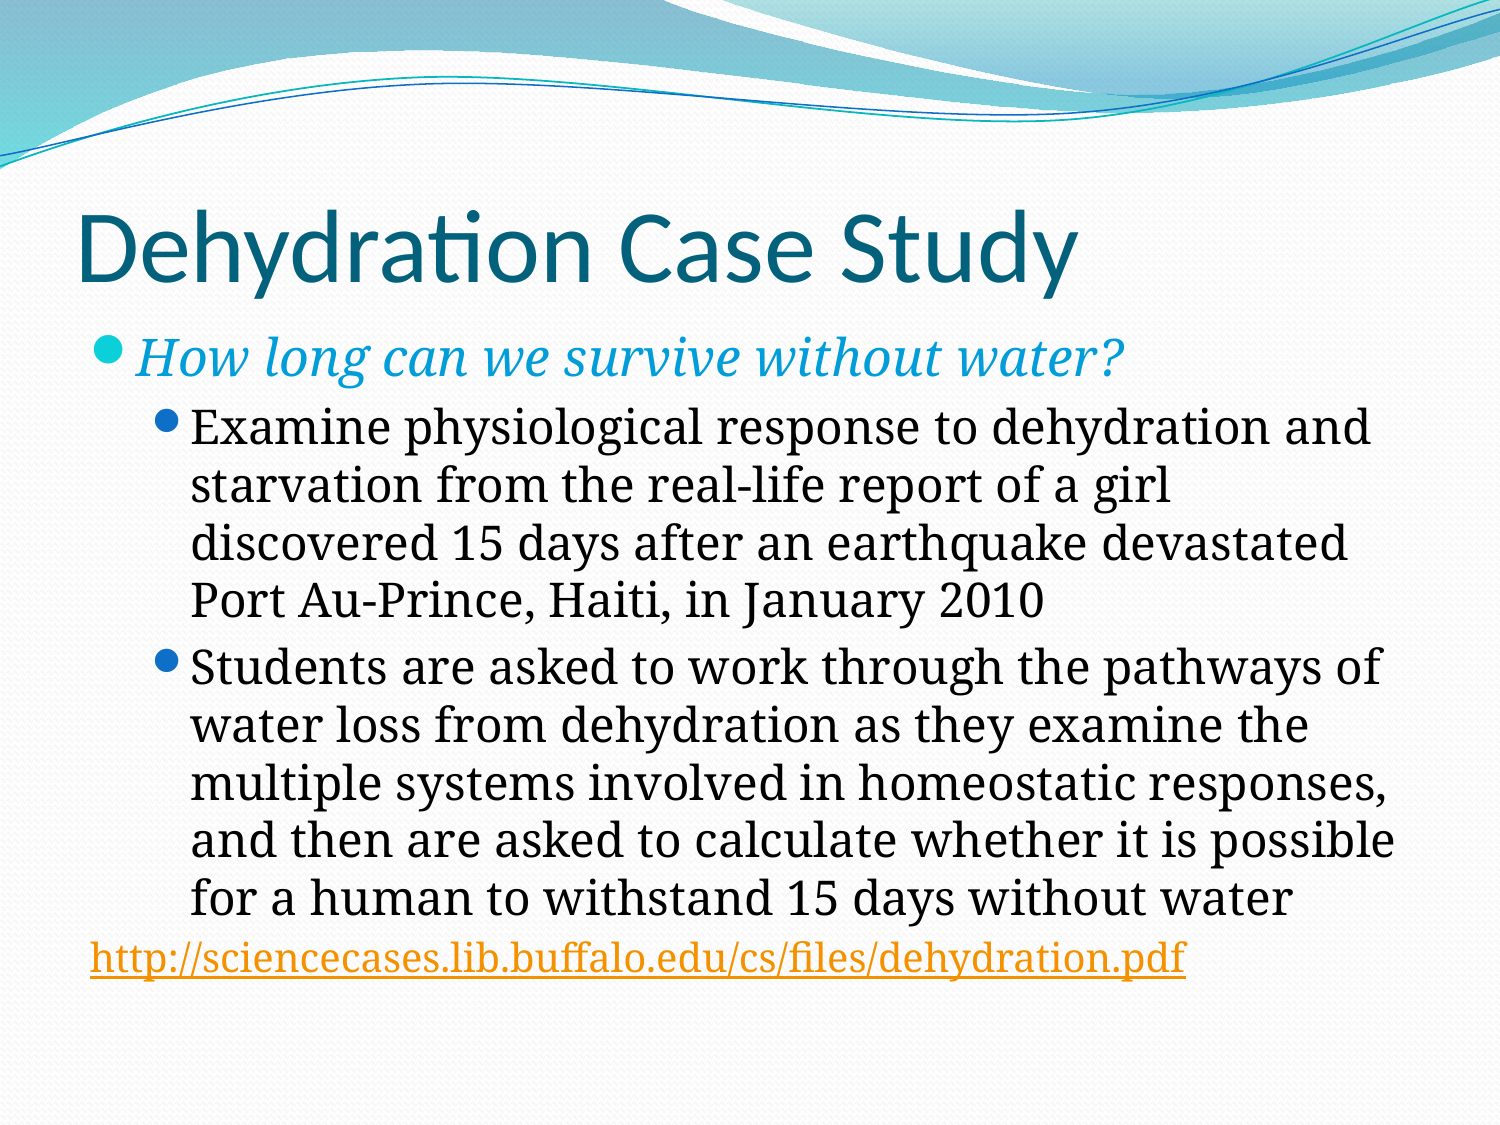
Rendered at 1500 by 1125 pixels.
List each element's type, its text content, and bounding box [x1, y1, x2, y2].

list How long can we survive without water? Examine physiological response to dehydration and starvation from the real-life report of a girl discovered 15 days after an earthquake devastated Port Au-Prince, Haiti, in January 2010 Students are asked to work through the pathways of water loss from dehydration as they examine the multiple systems involved in homeostatic responses, and then are asked to calculate whether it is possible for a human to withstand 15 days without water http://sciencecases.lib.buffalo.edu/cs/files/dehydration.pdf [75, 317, 1425, 1038]
title Dehydration Case Study [75, 115, 1425, 303]
